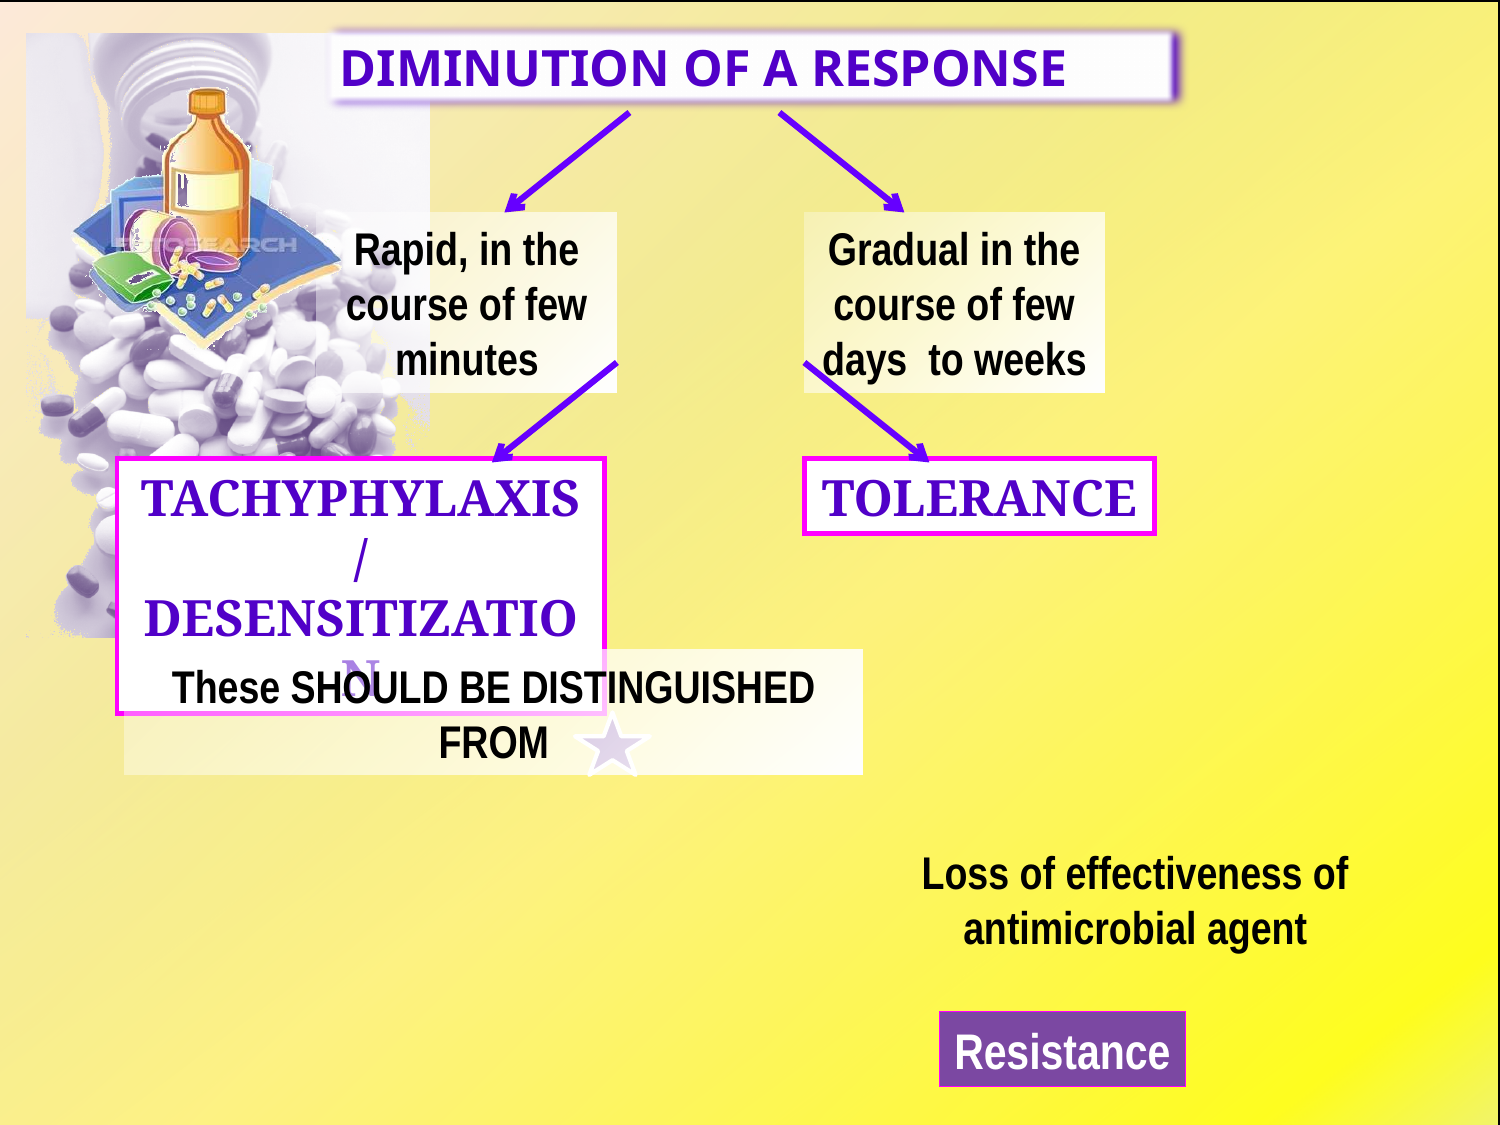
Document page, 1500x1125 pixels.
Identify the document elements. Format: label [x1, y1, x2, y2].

text_box [804, 362, 930, 463]
text_box [504, 112, 630, 213]
text_box [779, 112, 905, 213]
text_box [491, 362, 618, 463]
text_box [0, 0, 1500, 1125]
picture [25, 33, 430, 638]
